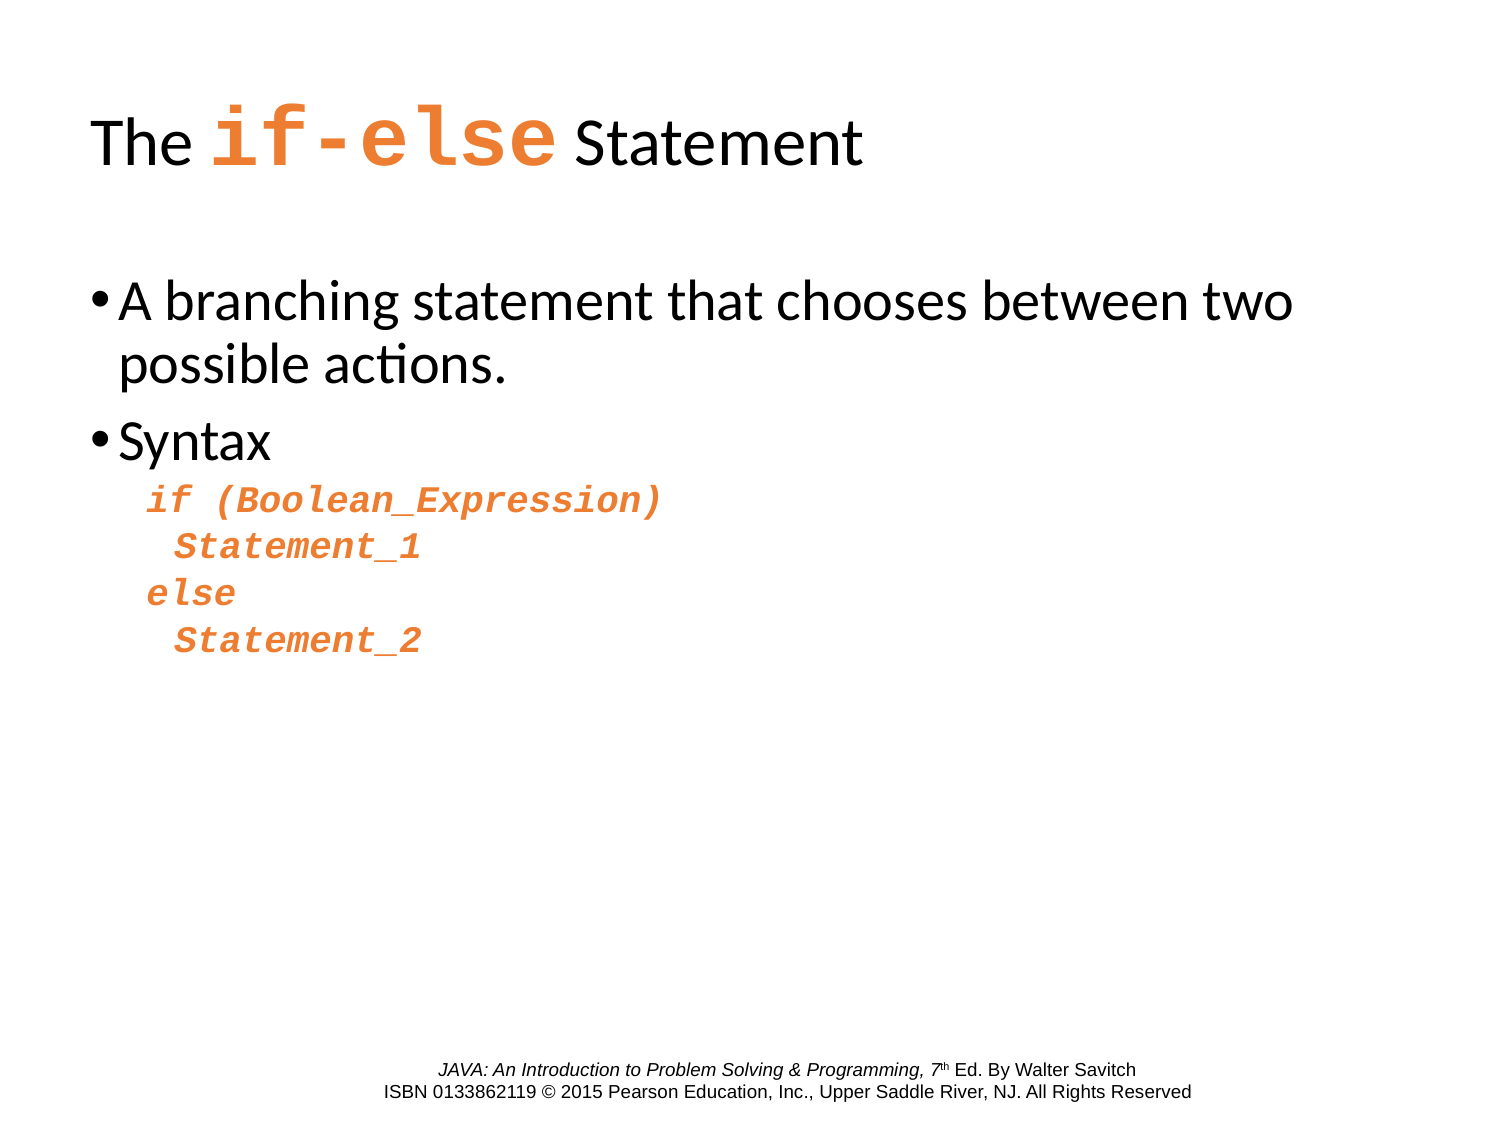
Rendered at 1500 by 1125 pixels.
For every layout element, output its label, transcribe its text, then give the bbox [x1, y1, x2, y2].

list A branching statement that chooses between two possible actions. Syntax if (Boolean_Expression) Statement_1 else Statement_2 [75, 262, 1425, 839]
title The if-else Statement [75, 76, 1425, 202]
